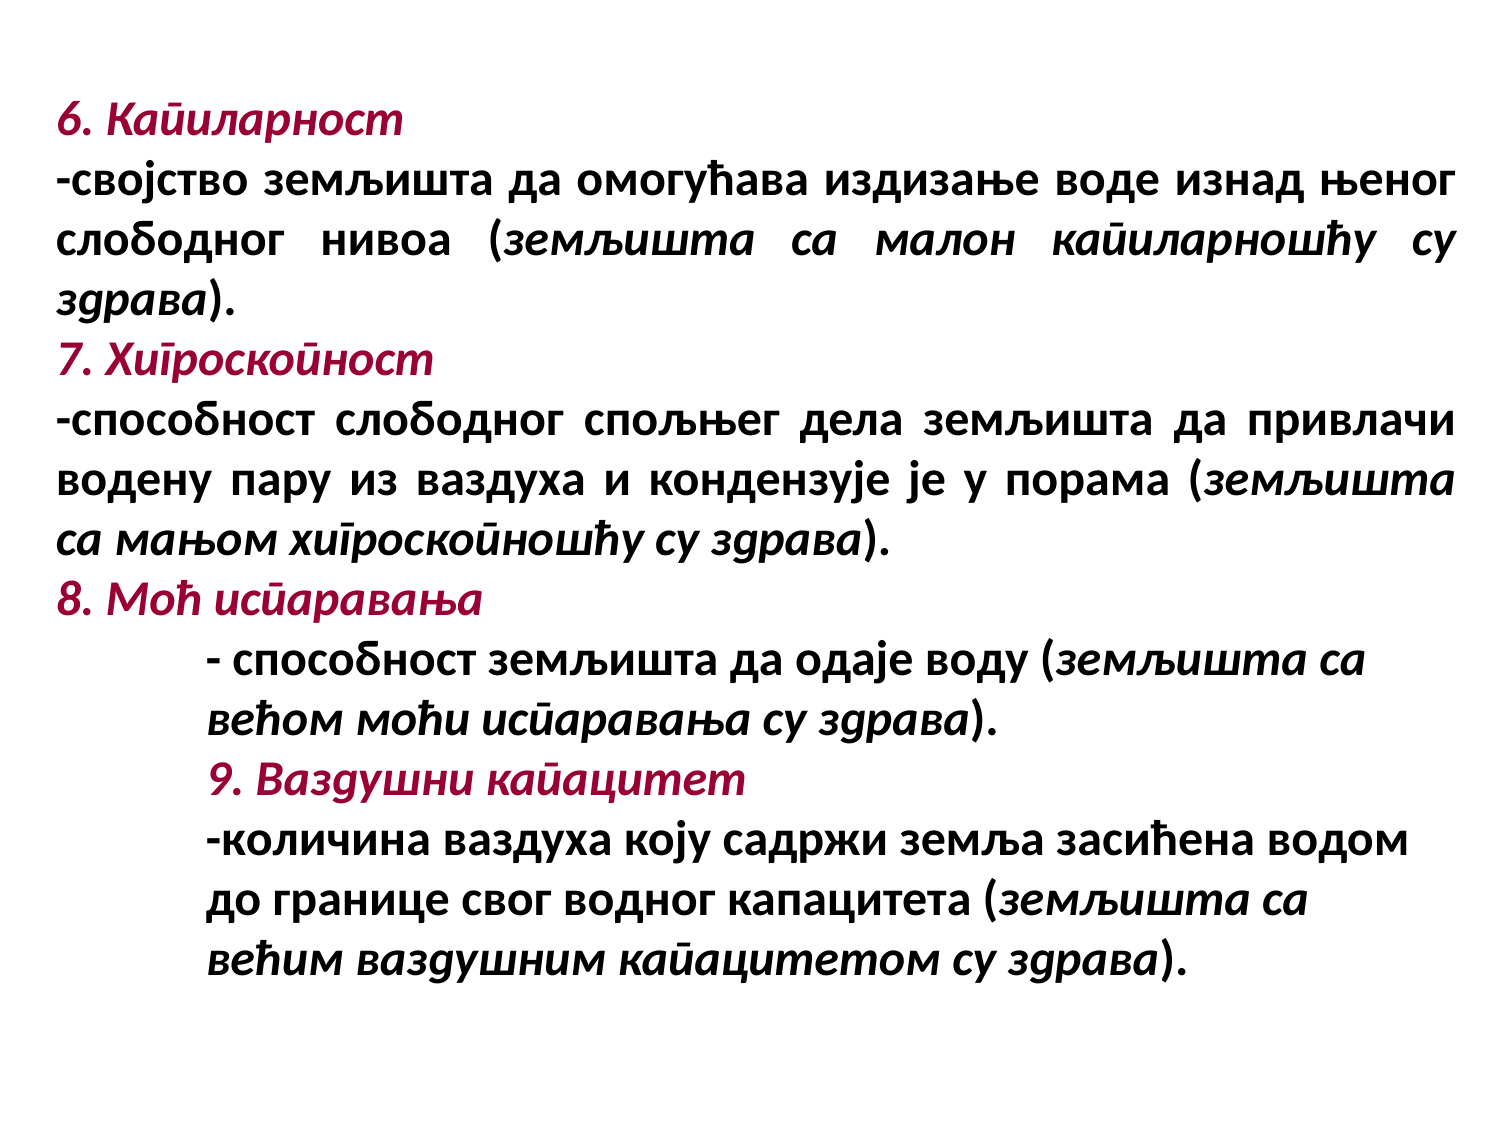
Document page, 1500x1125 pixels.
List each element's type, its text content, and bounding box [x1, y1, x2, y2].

text_box 6. Капиларност -својство земљишта да омогућава издизање воде изнад њеног слободног нивоа (земљишта са малон капиларношћу су здрава). 7. Хигроскопност -способност слободног спољњег дела земљишта да привлачи водену пару из ваздуха и кондензује је у порама (земљишта са мањом хигроскопношћу су здрава). 8. Моћ испаравања - способност земљишта да одаје воду (земљишта са већом моћи испаравања су здрава). 9. Ваздушни капацитет -количина ваздуха коју садржи земља засићена водом до границе свог водног капацитета (земљишта са већим ваздушним капацитетом су здрава). [41, 78, 1471, 1053]
